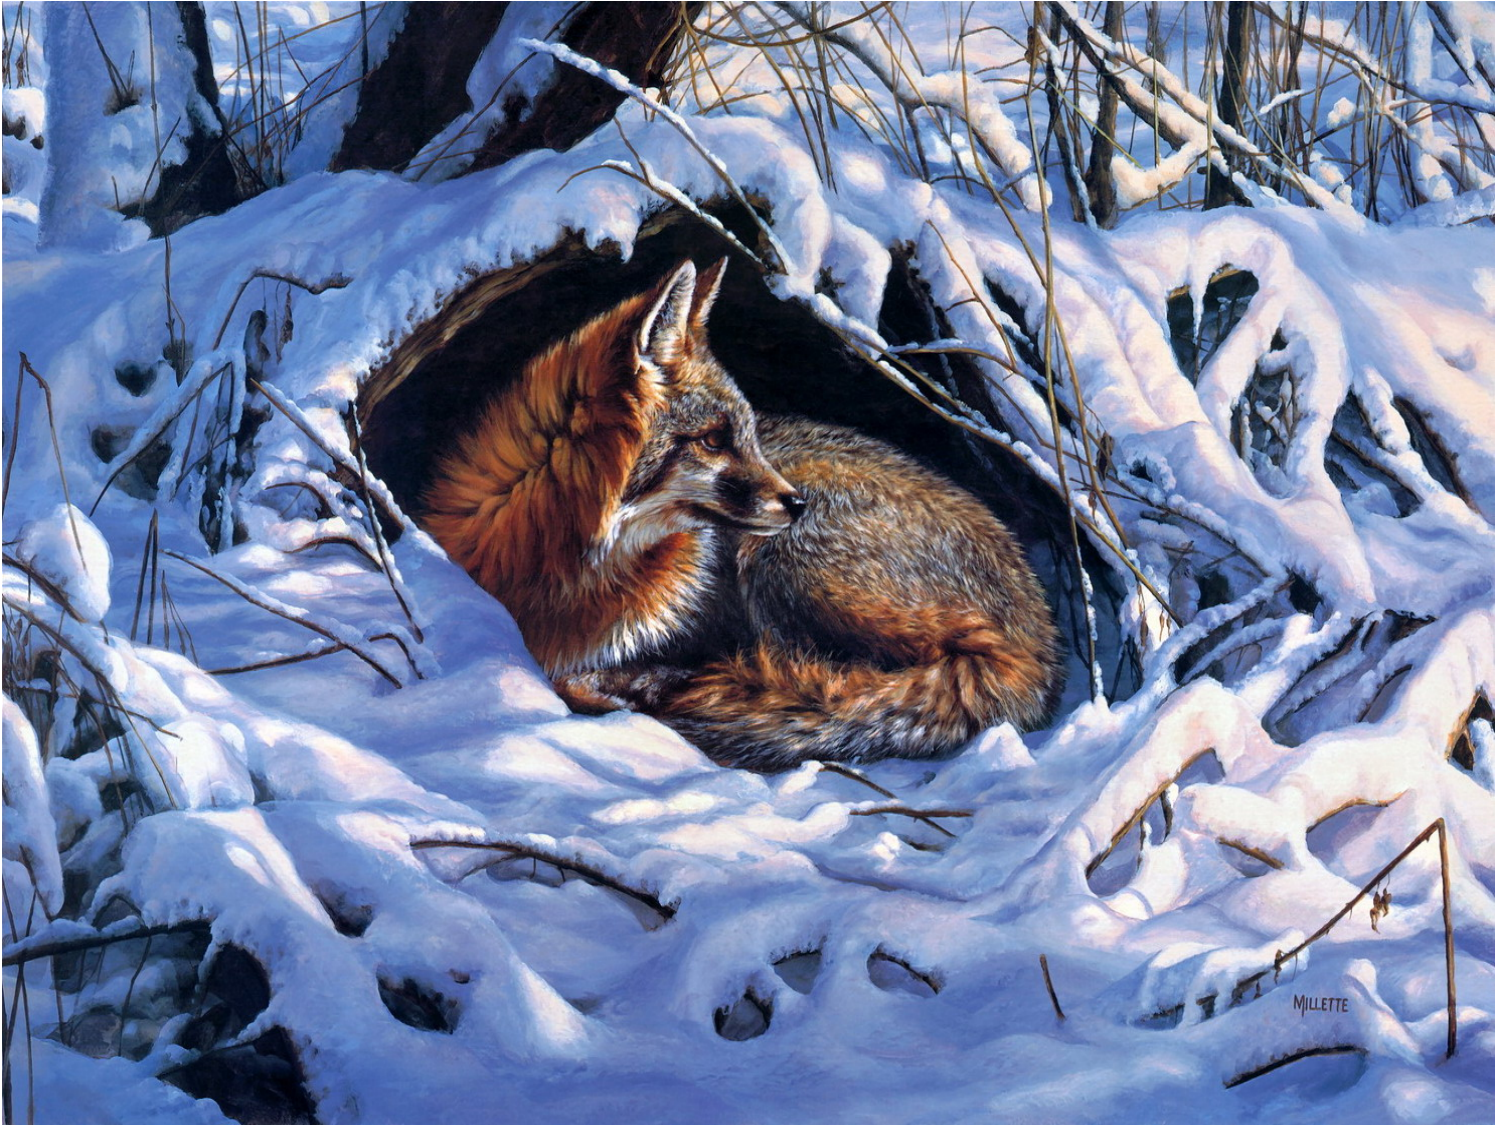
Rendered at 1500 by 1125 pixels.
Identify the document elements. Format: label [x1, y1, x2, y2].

list [2, 0, 1495, 1125]
